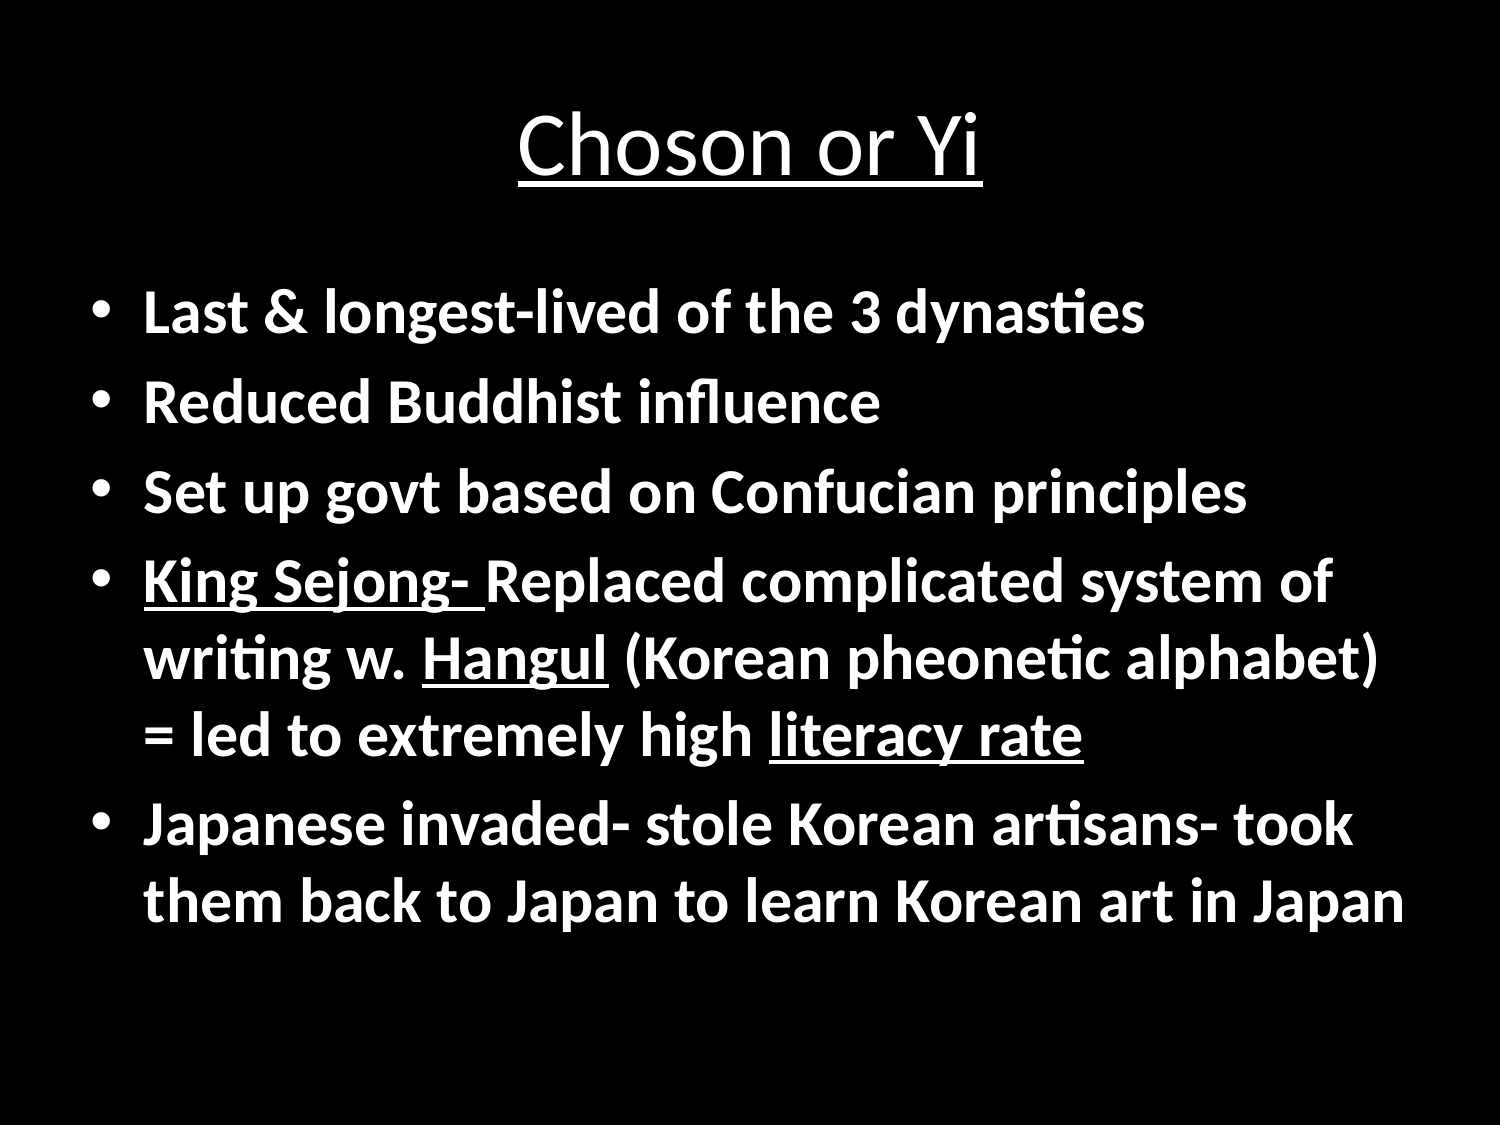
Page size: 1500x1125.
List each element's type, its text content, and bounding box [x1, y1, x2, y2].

title Choson or Yi [75, 45, 1425, 233]
list Last & longest-lived of the 3 dynasties Reduced Buddhist influence Set up govt based on Confucian principles King Sejong- Replaced complicated system of writing w. Hangul (Korean pheonetic alphabet) = led to extremely high literacy rate Japanese invaded- stole Korean artisans- took them back to Japan to learn Korean art in Japan [75, 262, 1425, 1005]
